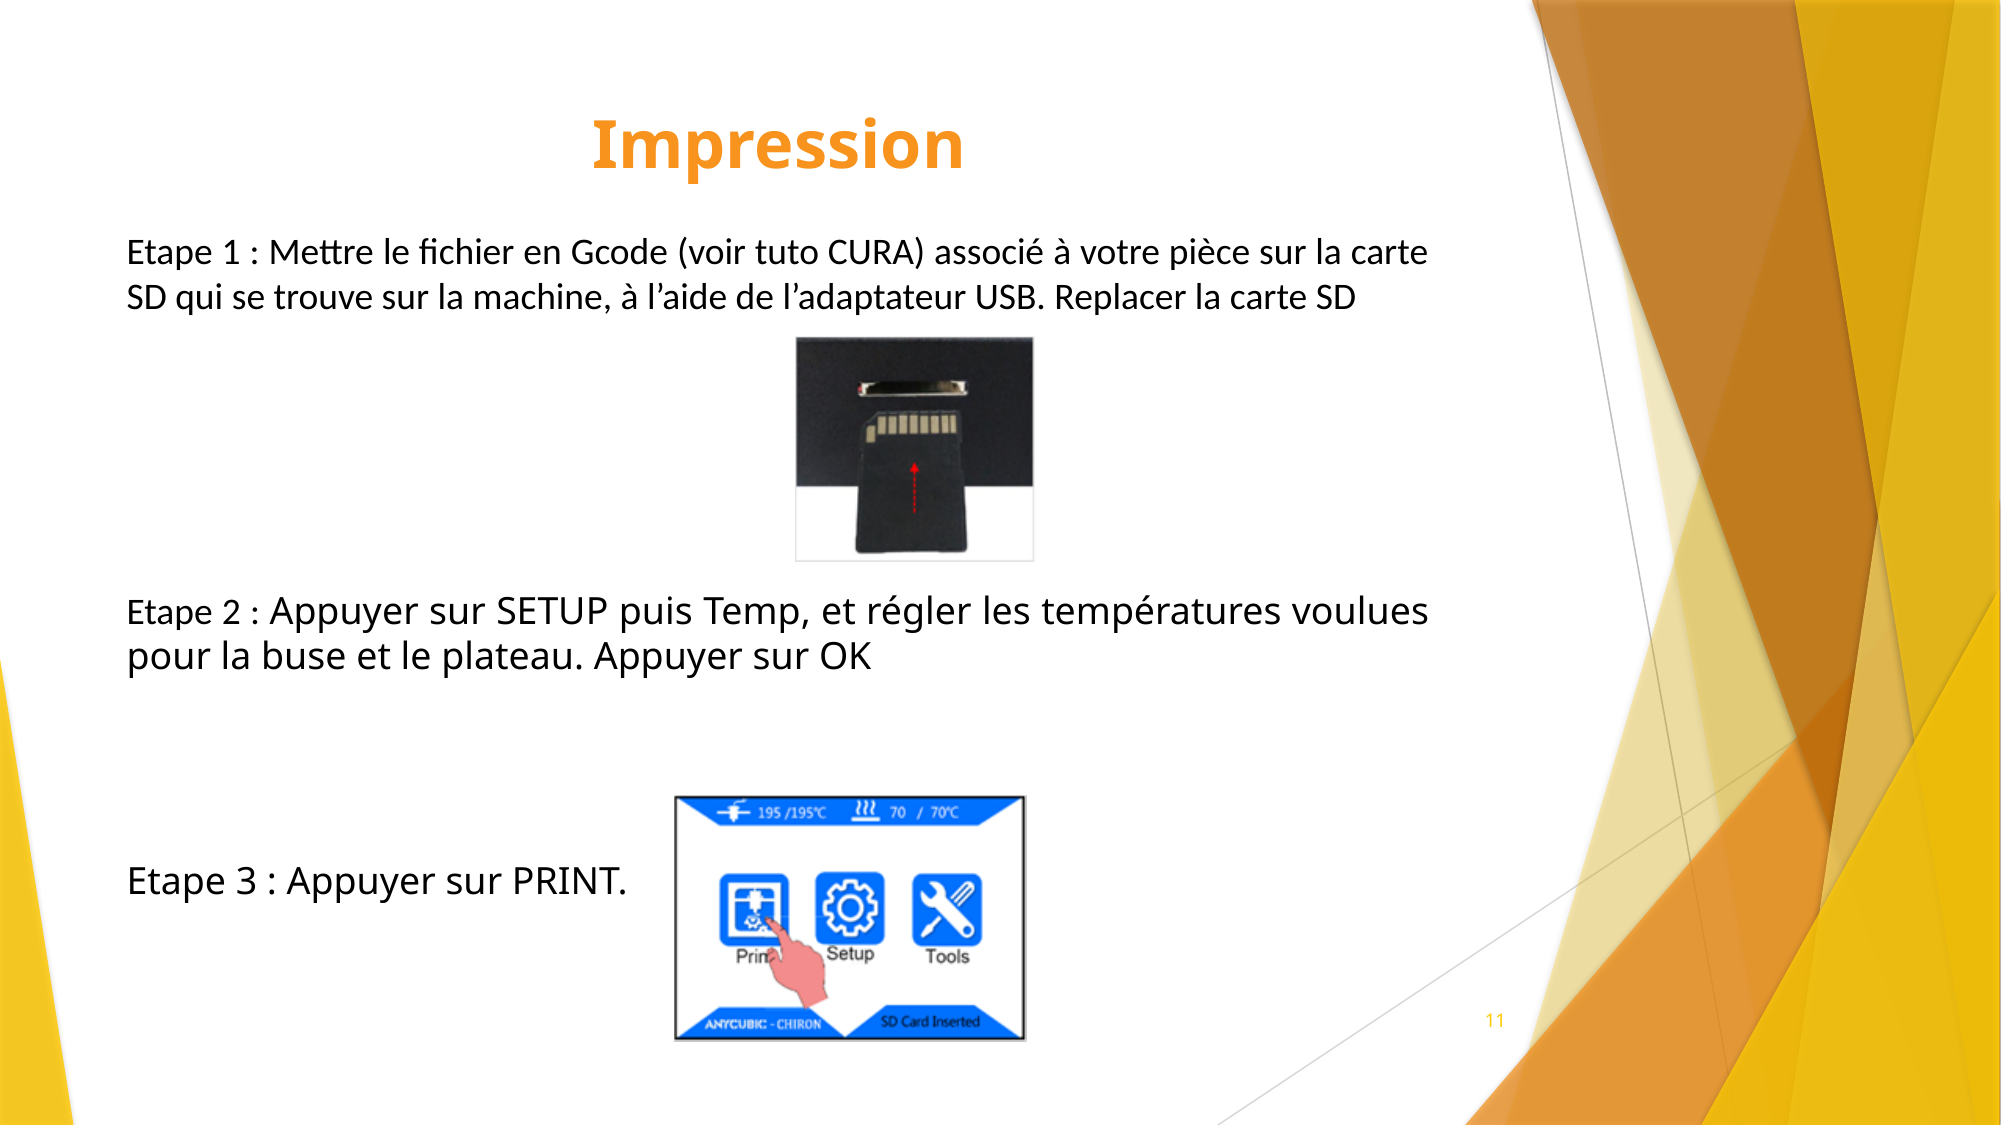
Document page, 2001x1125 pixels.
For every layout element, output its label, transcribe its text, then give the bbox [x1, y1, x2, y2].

slide_number 11 [1409, 991, 1522, 1051]
picture [673, 794, 1028, 1043]
title Impression [0, 94, 1558, 312]
text_box Etape 1 : Mettre le fichier en Gcode (voir tuto CURA) associé à votre pièce sur la carte SD qui se trouve sur la machine, à l’aide de l’adaptateur USB. Replacer la carte SD Etape 2 : Appuyer sur SETUP puis Temp, et régler les températures voulues pour la buse et le plateau. Appuyer sur OK Etape 3 : Appuyer sur PRINT. [111, 219, 1446, 999]
picture [794, 335, 1037, 562]
